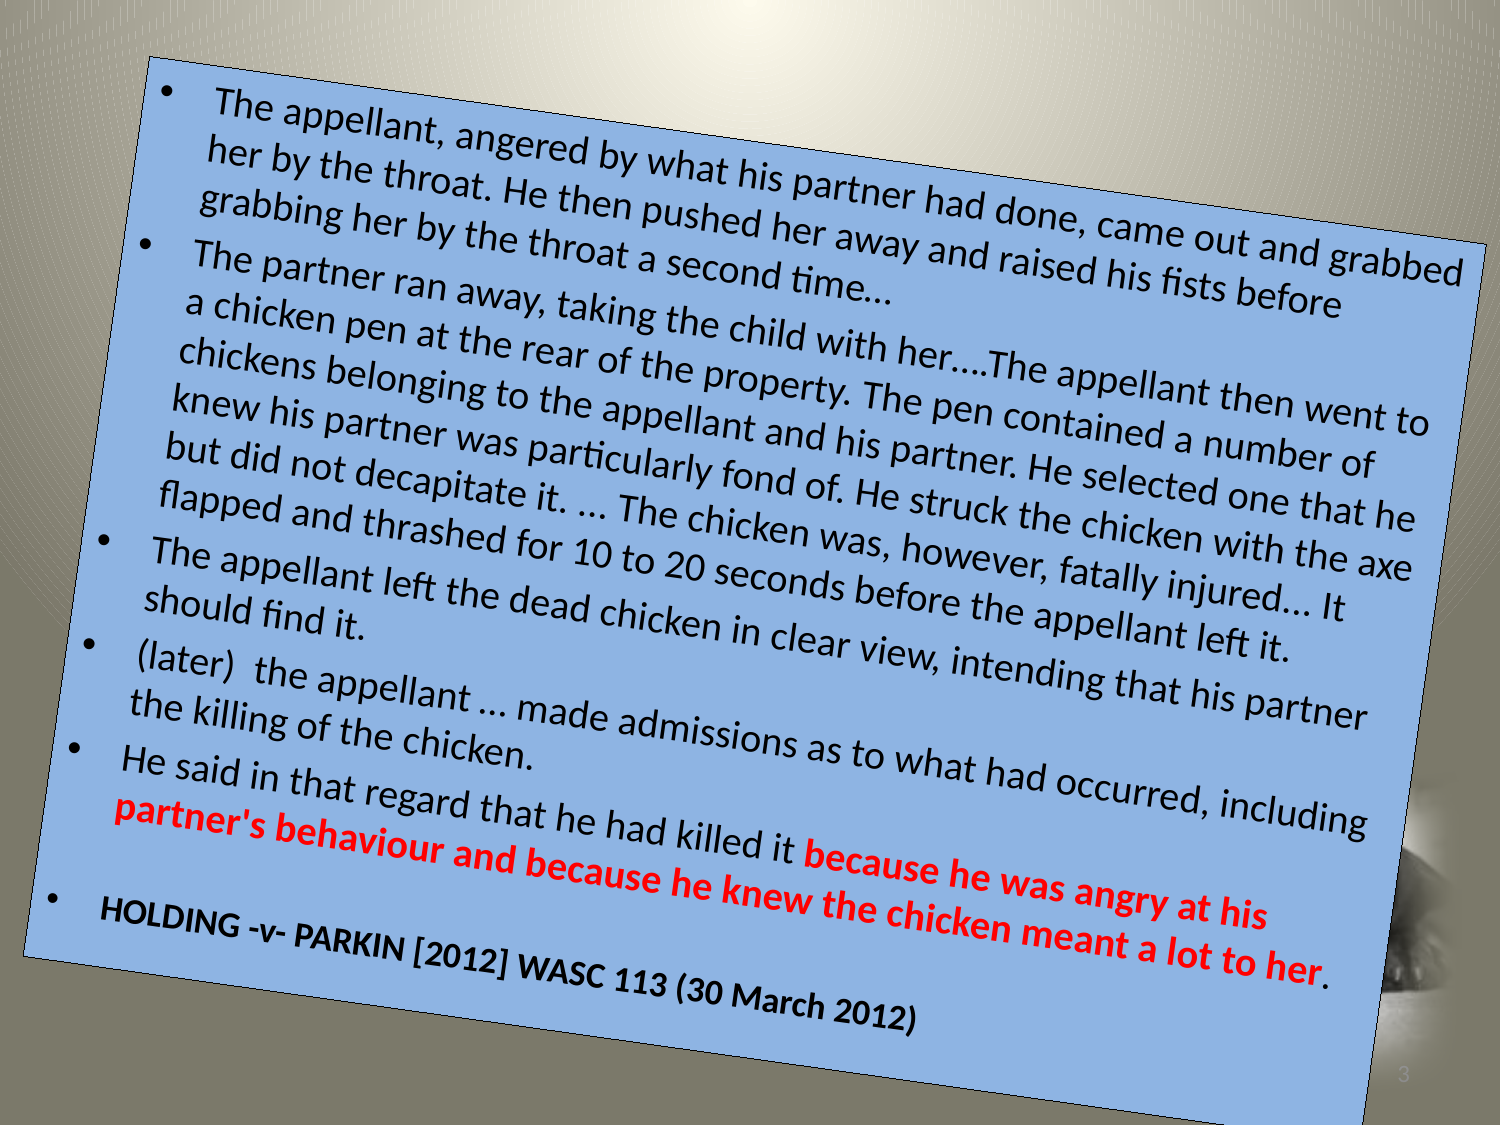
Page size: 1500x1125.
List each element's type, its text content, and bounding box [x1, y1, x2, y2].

slide_number 3 [1074, 1042, 1425, 1103]
list The appellant, angered by what his partner had done, came out and grabbed her by the throat. He then pushed her away and raised his fists before grabbing her by the throat a second time… The partner ran away, taking the child with her….The appellant then went to a chicken pen at the rear of the property. The pen contained a number of chickens belonging to the appellant and his partner. He selected one that he knew his partner was particularly fond of. He struck the chicken with the axe but did not decapitate it. ... The chicken was, however, fatally injured... It flapped and thrashed for 10 to 20 seconds before the appellant left it. The appellant left the dead chicken in clear view, intending that his partner should find it. (later) the appellant … made admissions as to what had occurred, including the killing of the chicken. He said in that regard that he had killed it because he was angry at his partner's behaviour and because he knew the chicken meant a lot to her. HOLDING -v- PARKIN [2012] WASC 113 (30 March 2012) [23, 56, 1487, 1125]
picture [1379, 952, 1388, 1015]
